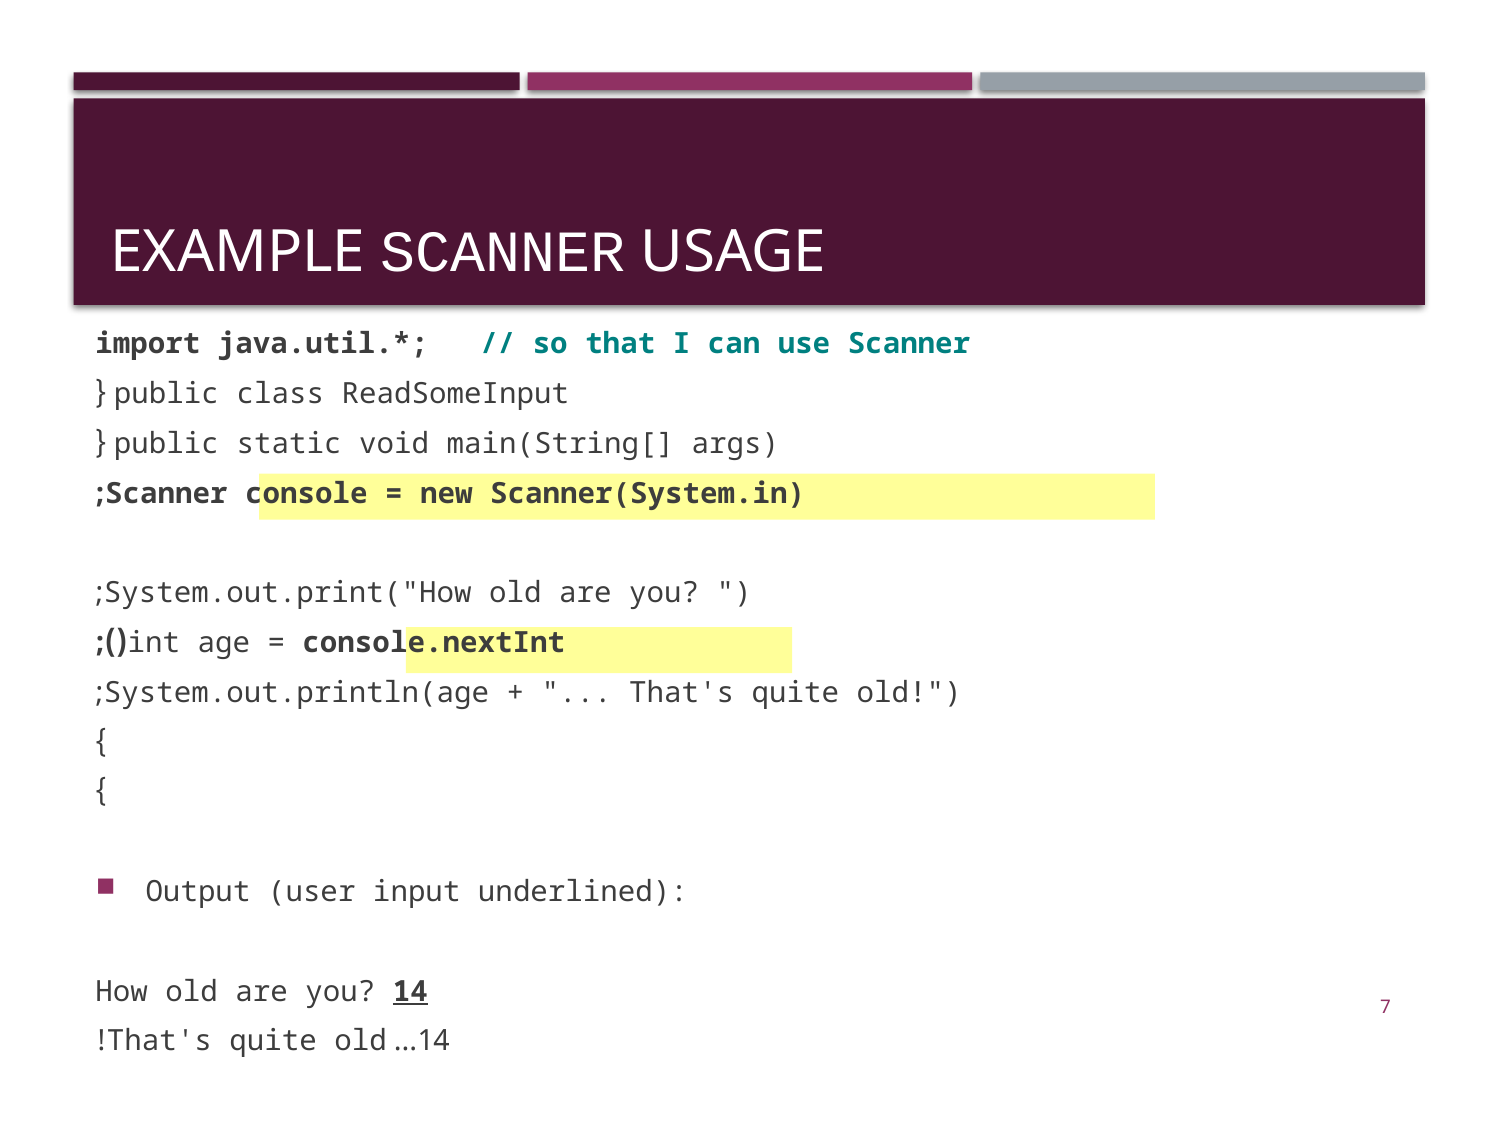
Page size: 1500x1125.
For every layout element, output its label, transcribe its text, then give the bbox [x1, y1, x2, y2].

title Example Scanner usage [95, 112, 1406, 291]
list import java.util.*; // so that I can use Scanner public class ReadSomeInput { public static void main(String[] args) { Scanner console = new Scanner(System.in); System.out.print("How old are you? "); int age = console.nextInt(); System.out.println(age + "... That's quite old!"); } } Output (user input underlined): How old are you? 14 14... That's quite old! [80, 317, 1392, 1068]
slide_number 7 [1279, 977, 1406, 1037]
